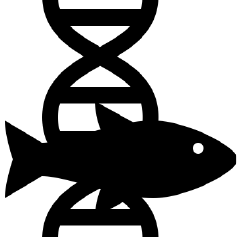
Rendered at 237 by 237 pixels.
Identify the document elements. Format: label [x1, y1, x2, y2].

text_box [0, 0, 237, 237]
